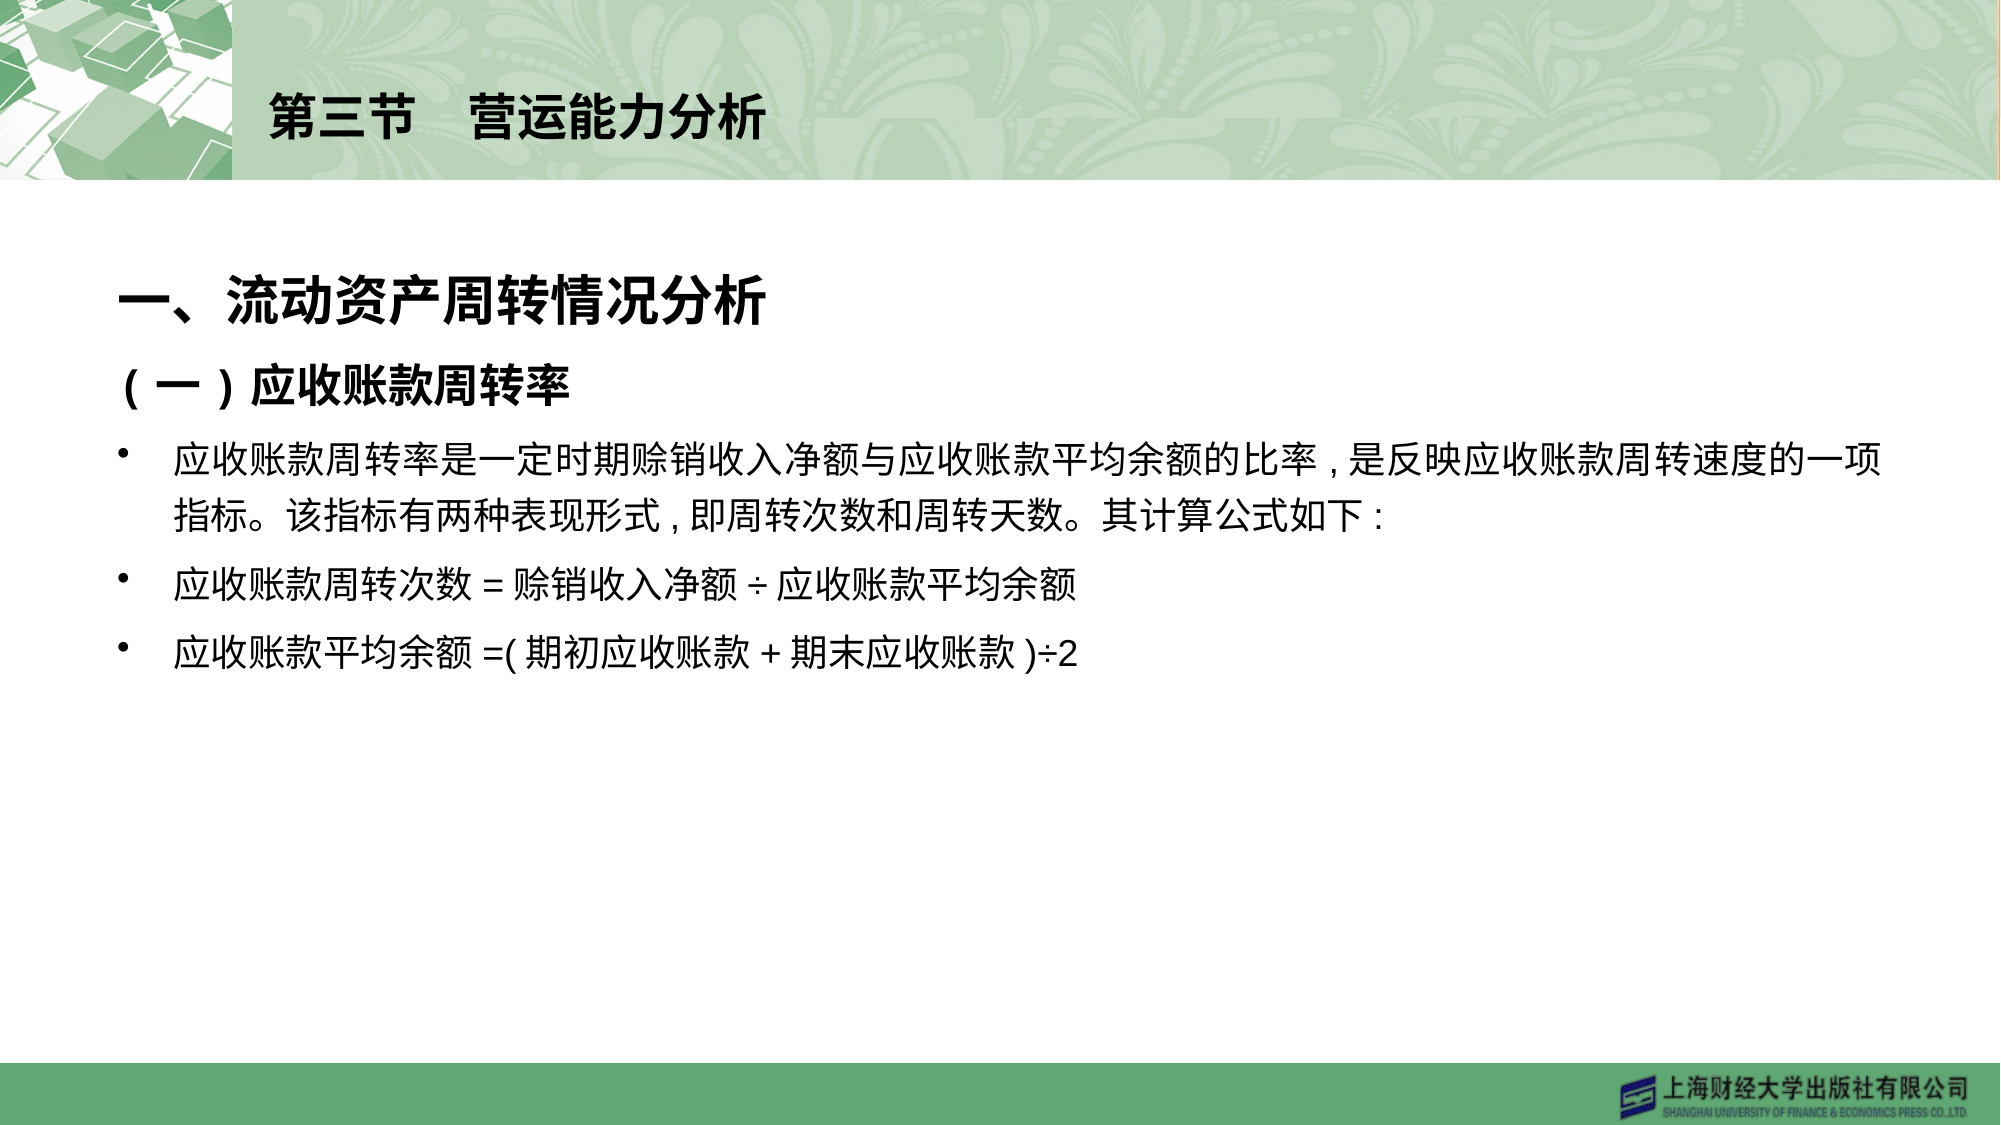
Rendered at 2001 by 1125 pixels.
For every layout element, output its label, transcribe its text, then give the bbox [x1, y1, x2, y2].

title 第三节 营运能力分析 [252, 64, 1609, 168]
picture [0, 0, 2001, 1125]
list 一、流动资产周转情况分析 (一)应收账款周转率 应收账款周转率是一定时期赊销收入净额与应收账款平均余额的比率,是反映应收账款周转速度的一项指标。该指标有两种表现形式,即周转次数和周转天数。其计算公式如下: 应收账款周转次数=赊销收入净额÷应收账款平均余额 应收账款平均余额=(期初应收账款+期末应收账款)÷2 [102, 241, 1898, 1065]
